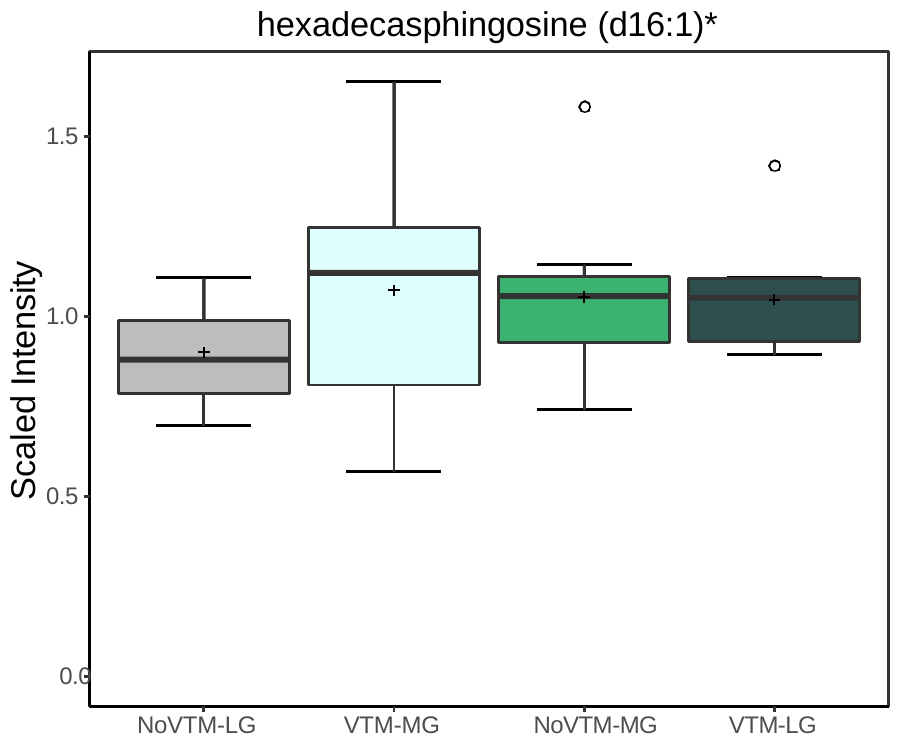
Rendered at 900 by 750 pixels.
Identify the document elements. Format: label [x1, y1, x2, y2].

text_box [83, 50, 891, 738]
text_box [254, 0, 724, 44]
footer [57, 661, 95, 750]
slide_number [134, 713, 290, 750]
text_box [1, 256, 82, 510]
text_box [44, 118, 82, 150]
